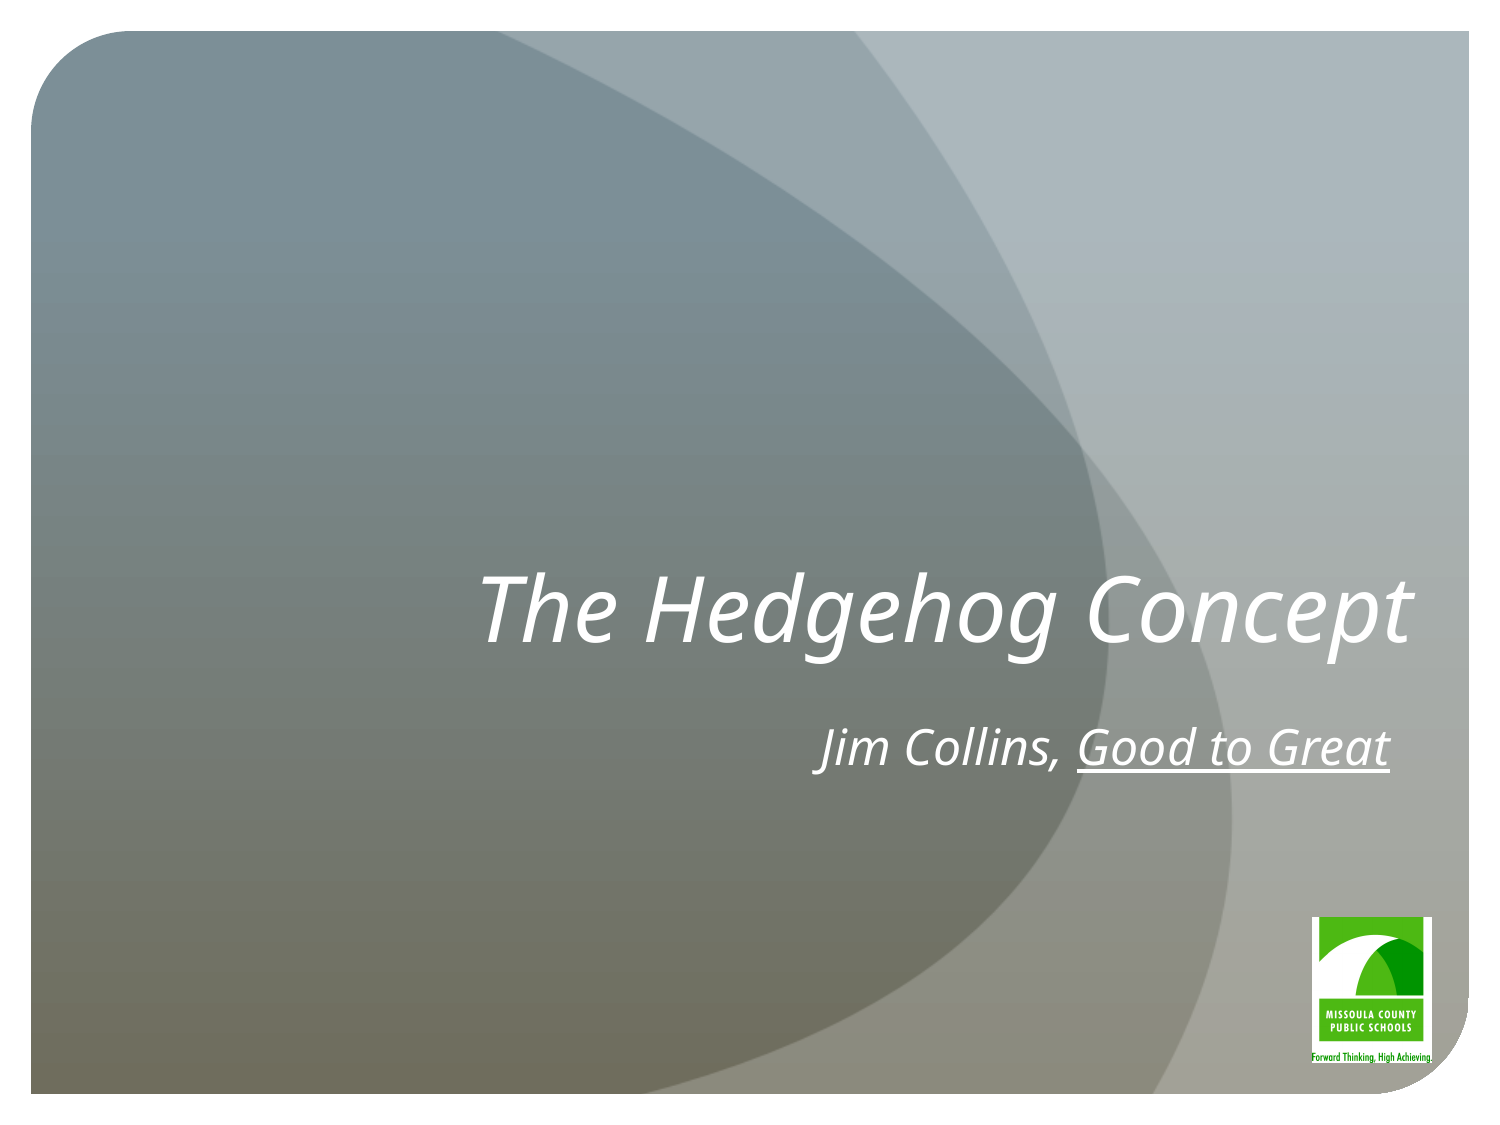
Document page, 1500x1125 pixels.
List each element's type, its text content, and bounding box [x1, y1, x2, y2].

title [127, 425, 1429, 543]
list The Hedgehog Concept Jim Collins, Good to Great [0, 543, 1429, 795]
picture [25, 30, 1474, 1095]
